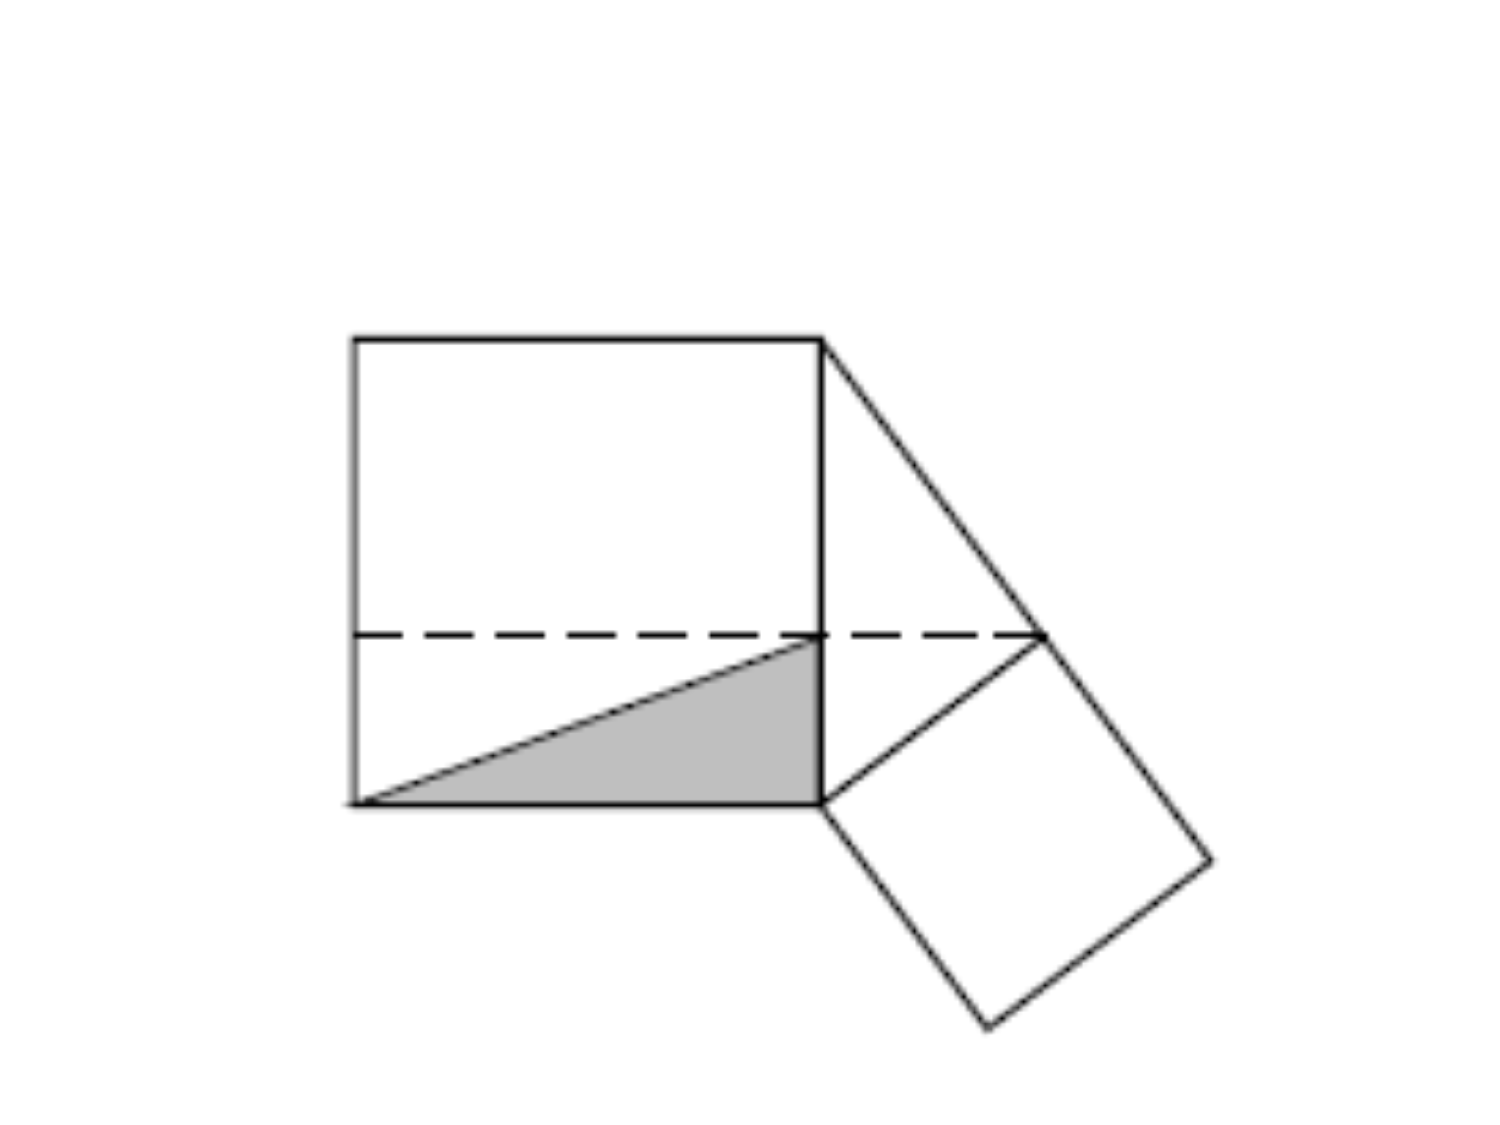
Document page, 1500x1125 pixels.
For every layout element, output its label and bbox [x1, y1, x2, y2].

picture [295, 131, 1242, 1074]
